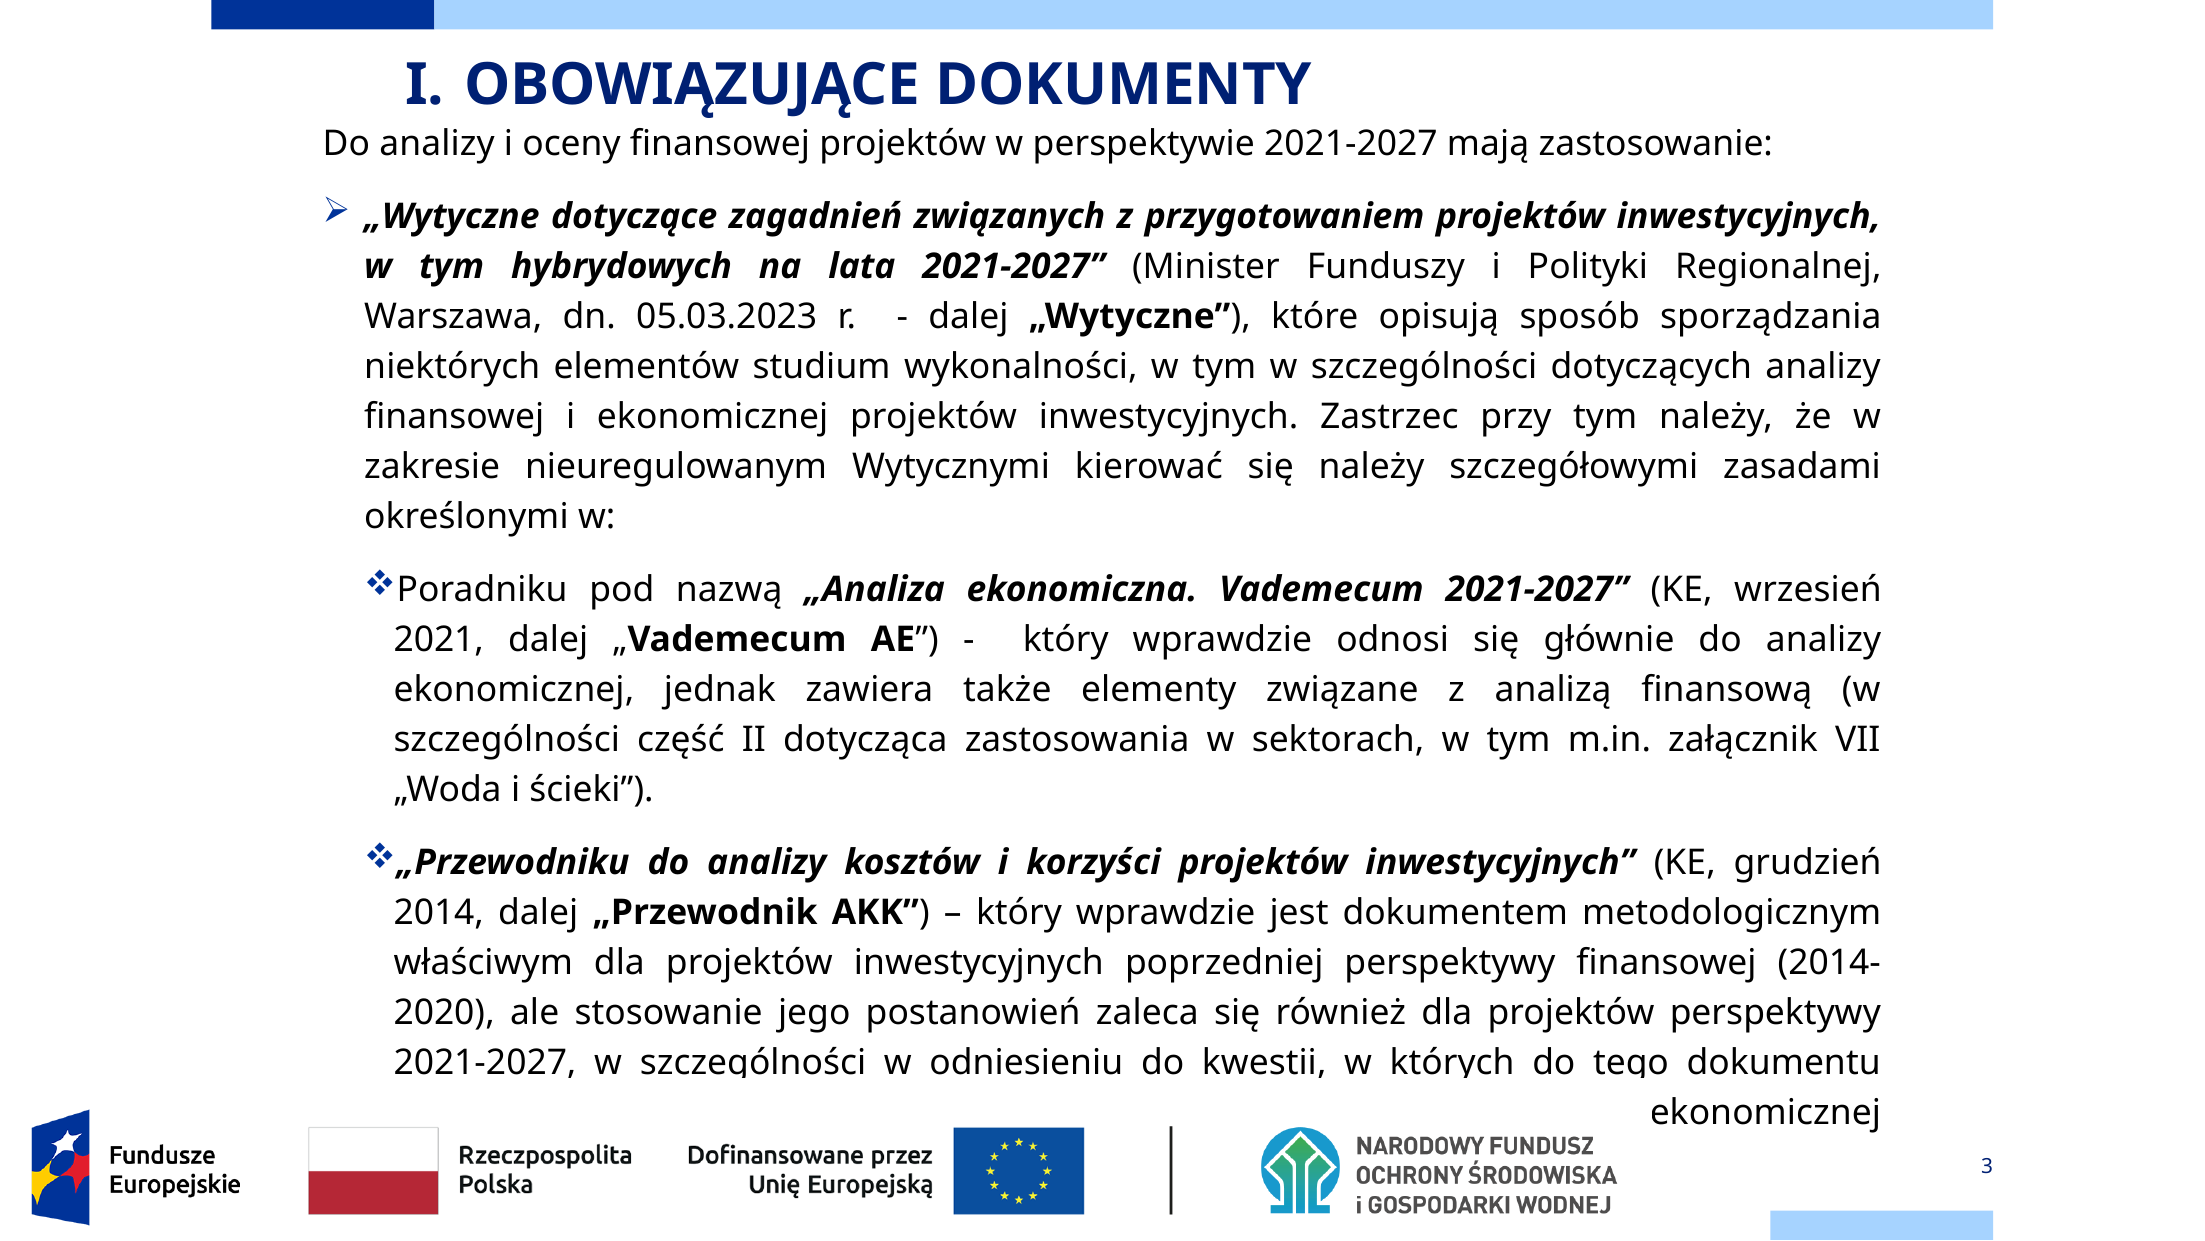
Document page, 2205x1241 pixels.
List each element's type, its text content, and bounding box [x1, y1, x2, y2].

slide_number 3 [1770, 1151, 1993, 1182]
list Do analizy i oceny finansowej projektów w perspektywie 2021-2027 mają zastosowanie: „Wytyczne dotyczące zagadnień związanych z przygotowaniem projektów inwestycyjnych, w tym hybrydowych na lata 2021-2027” (Minister Funduszy i Polityki Regionalnej, Warszawa, dn. 05.03.2023 r. - dalej „Wytyczne”), które opisują sposób sporządzania niektórych elementów studium wykonalności, w tym w szczególności dotyczących analizy finansowej i ekonomicznej projektów inwestycyjnych. Zastrzec przy tym należy, że w zakresie nieuregulowanym Wytycznymi kierować się należy szczegółowymi zasadami określonymi w: Poradniku pod nazwą „Analiza ekonomiczna. Vademecum 2021-2027” (KE, wrzesień 2021, dalej „Vademecum AE”) - który wprawdzie odnosi się głównie do analizy ekonomicznej, jednak zawiera także elementy związane z analizą finansową (w szczególności część II dotycząca zastosowania w sektorach, w tym m.in. załącznik VII „Woda i ścieki”). „Przewodniku do analizy kosztów i korzyści projektów inwestycyjnych” (KE, grudzień 2014, dalej „Przewodnik AKK”) – który wprawdzie jest dokumentem metodologicznym właściwym dla projektów inwestycyjnych poprzedniej perspektywy finansowej (2014-2020), ale stosowanie jego postanowień zaleca się również dla projektów perspektywy 2021-2027, w szczególności w odniesieniu do kwestii, w których do tego dokumentu odsyłają postanowienia Vademecum AE (np. w obszarze oceny ekonomicznej opłacalności dużych inwestycji infrastrukturalnych). [322, 112, 1882, 1128]
picture [0, 1078, 1652, 1241]
title I. OBOWIĄZUJĄCE DOKUMENTY [391, 41, 1809, 112]
